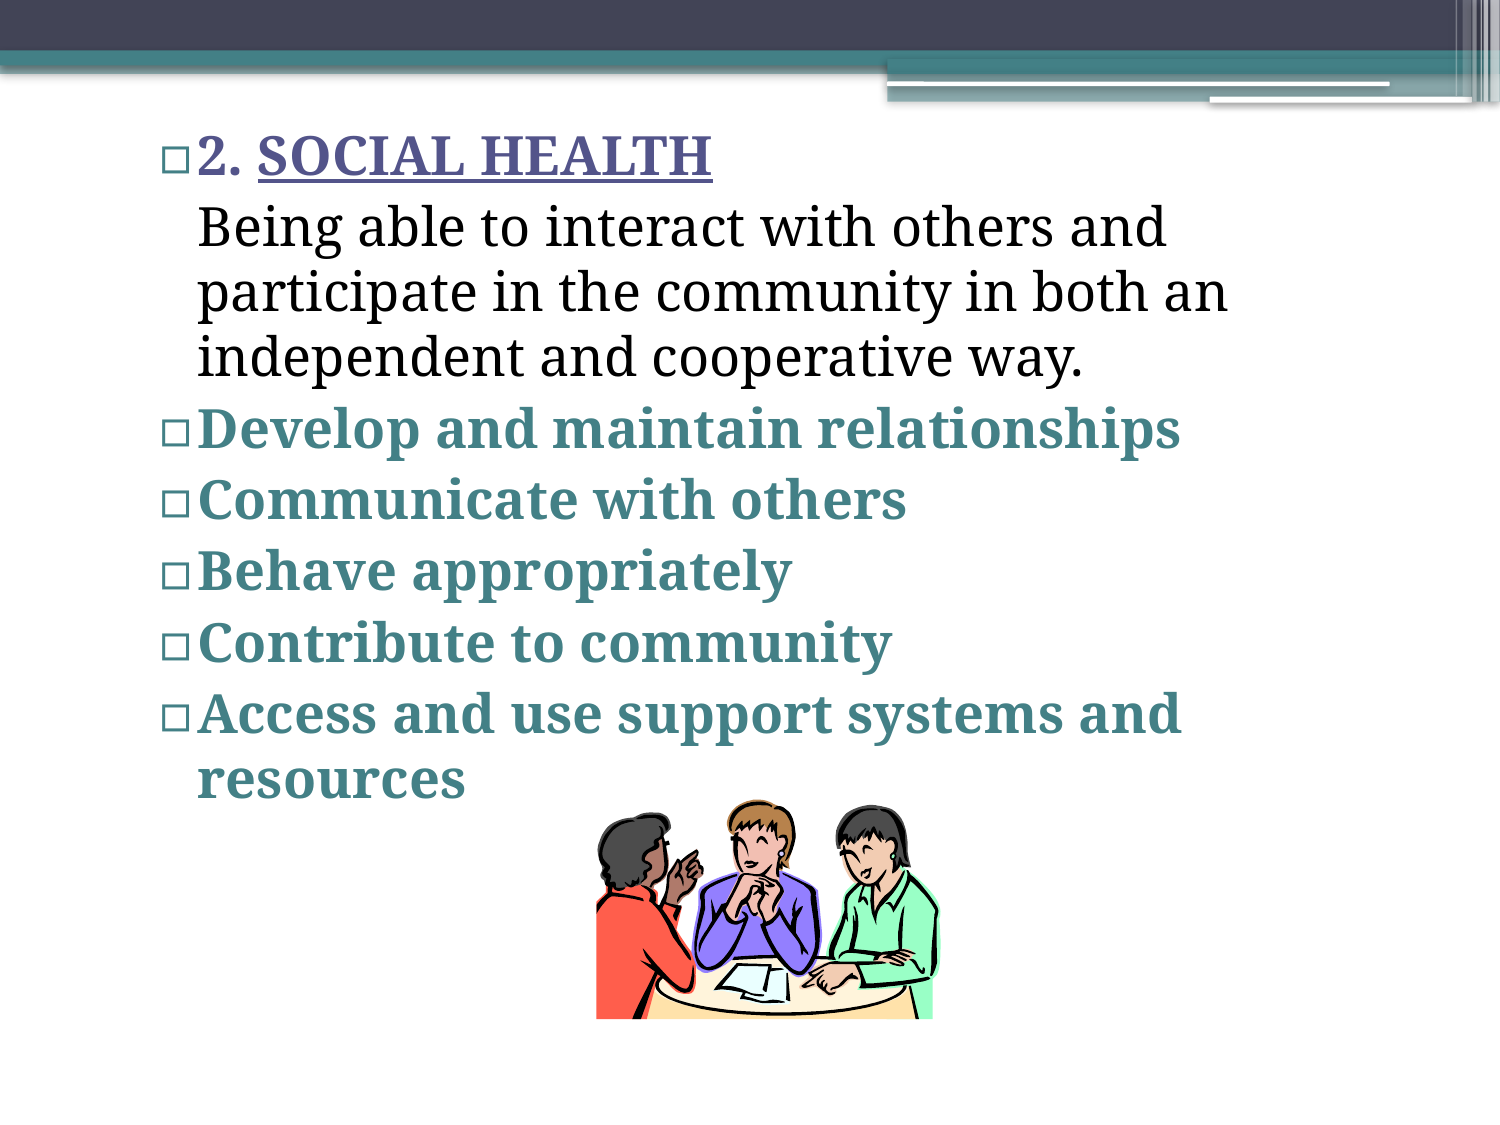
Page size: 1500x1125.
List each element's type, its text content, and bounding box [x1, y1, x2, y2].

list 2. SOCIAL HEALTH Being able to interact with others and participate in the community in both an independent and cooperative way. Develop and maintain relationships Communicate with others Behave appropriately Contribute to community Access and use support systems and resources [75, 113, 1425, 1079]
picture [596, 798, 941, 1020]
